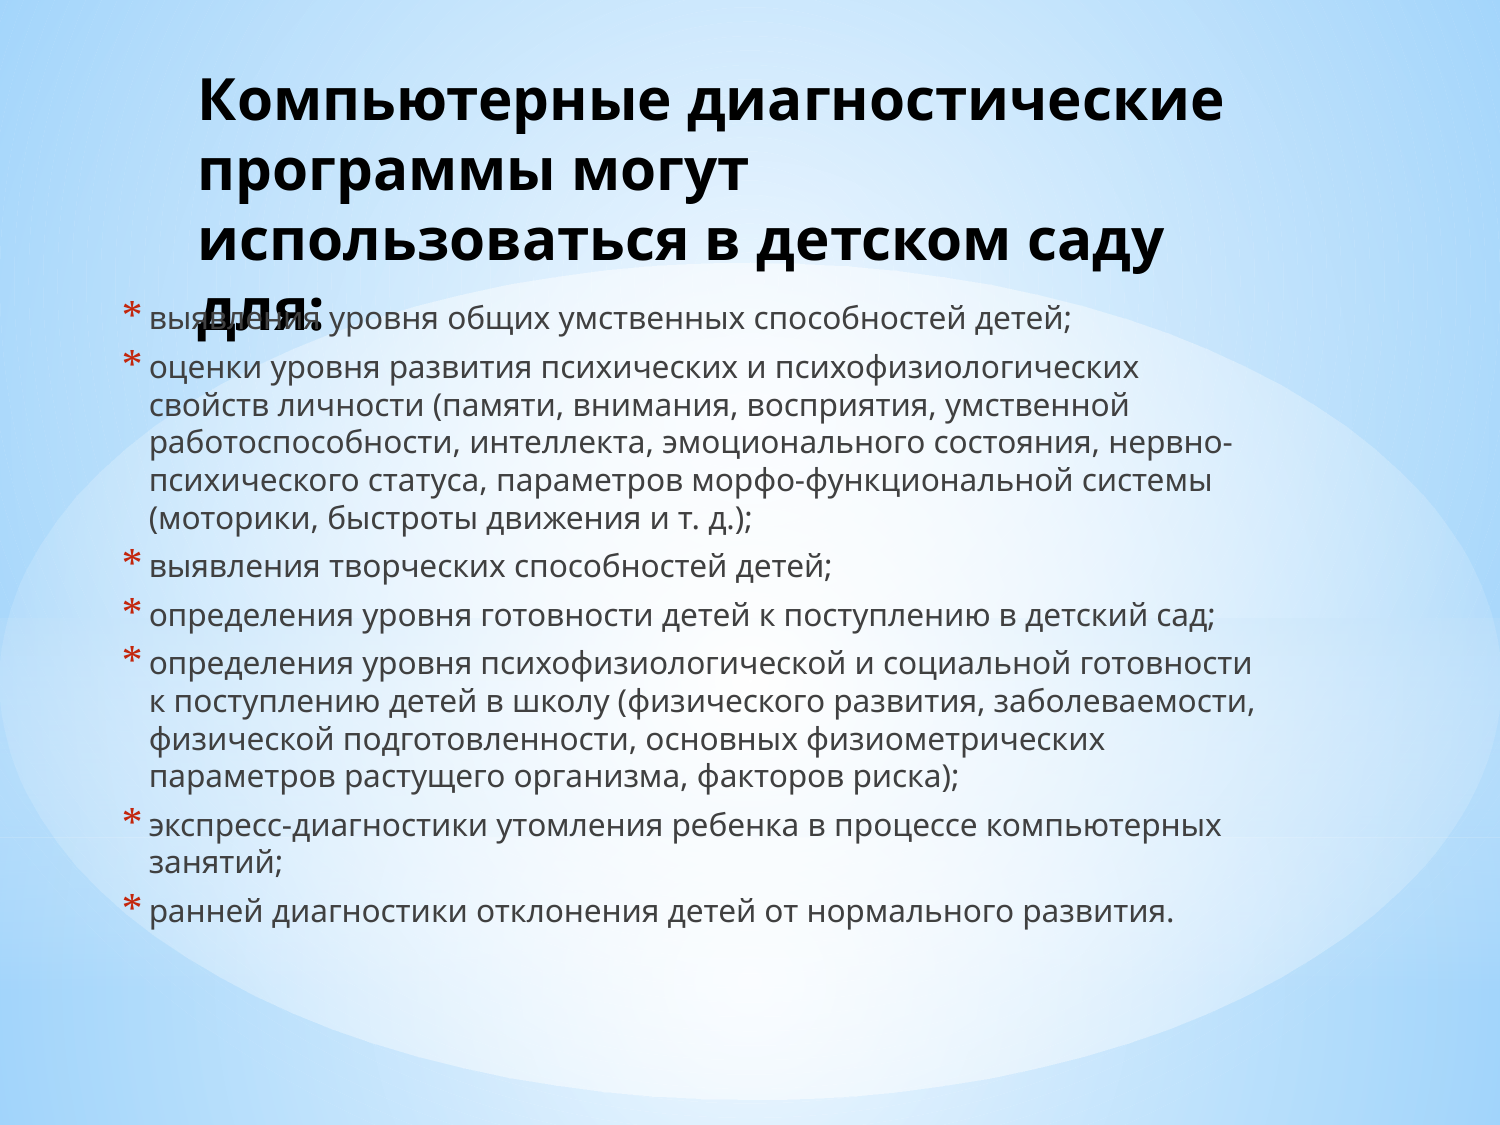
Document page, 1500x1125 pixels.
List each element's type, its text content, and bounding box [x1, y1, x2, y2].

list выявления уровня общих умственных способностей детей; оценки уровня развития психических и психофизиологических свойств личности (памяти, внимания, восприятия, умственной работоспособности, интеллекта, эмоционального состояния, нервно-психического статуса, параметров морфо-функциональной системы (моторики, быстроты движения и т. д.); выявления творческих способностей детей; определения уровня готовности детей к поступлению в детский сад; определения уровня психофизиологической и социальной готовности к поступлению детей в школу (физического развития, заболеваемости, физической подготовленности, основных физиометрических параметров растущего организма, факторов риска); экспресс-диагностики утомления ребенка в процессе компьютерных занятий; ранней диагностики отклонения детей от нормального развития. [100, 290, 1281, 979]
title Компьютерные диагностические программы могут использоваться в детском саду для: [183, 54, 1252, 243]
